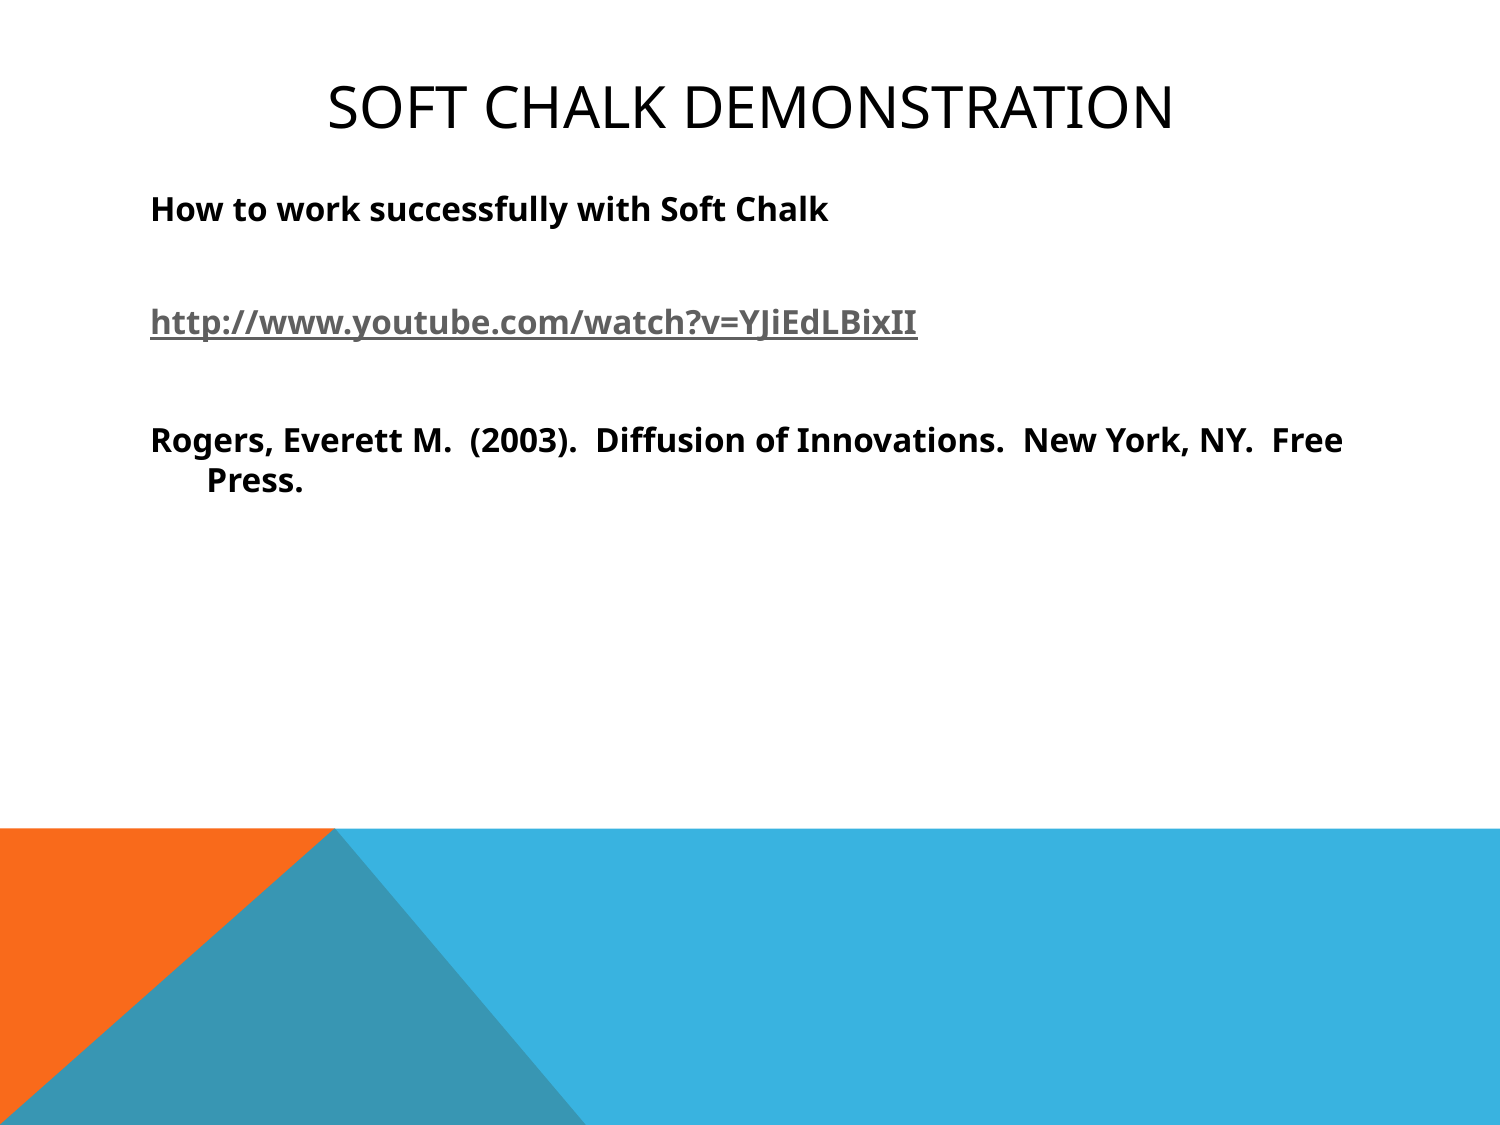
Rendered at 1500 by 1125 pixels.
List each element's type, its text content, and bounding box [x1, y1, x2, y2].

list How to work successfully with Soft Chalk http://www.youtube.com/watch?v=YJiEdLBixII Rogers, Everett M. (2003). Diffusion of Innovations. New York, NY. Free Press. [135, 180, 1369, 768]
title Soft chalk demonstration [135, 60, 1369, 150]
